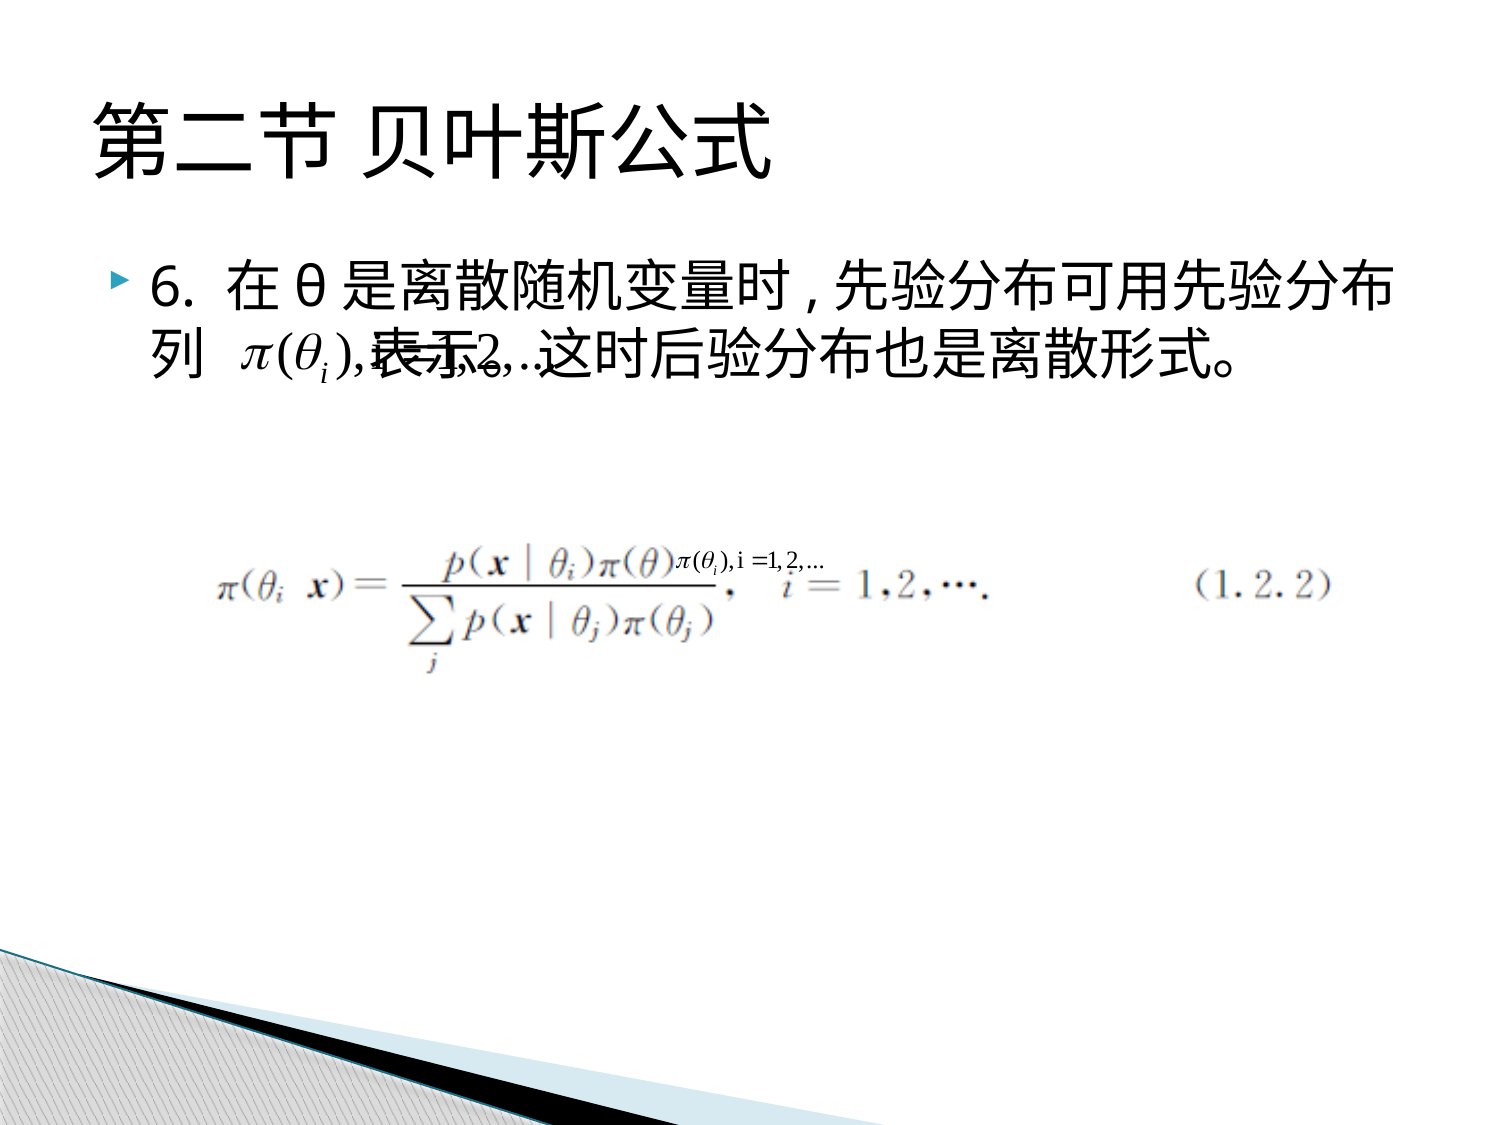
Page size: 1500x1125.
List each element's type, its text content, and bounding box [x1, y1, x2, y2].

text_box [672, 543, 828, 582]
title 第二节 贝叶斯公式 [75, 45, 1425, 233]
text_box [234, 316, 563, 397]
picture [187, 515, 1339, 680]
list 6. 在θ是离散随机变量时,先验分布可用先验分布列 表示。这时后验分布也是离散形式。 [75, 243, 1425, 986]
